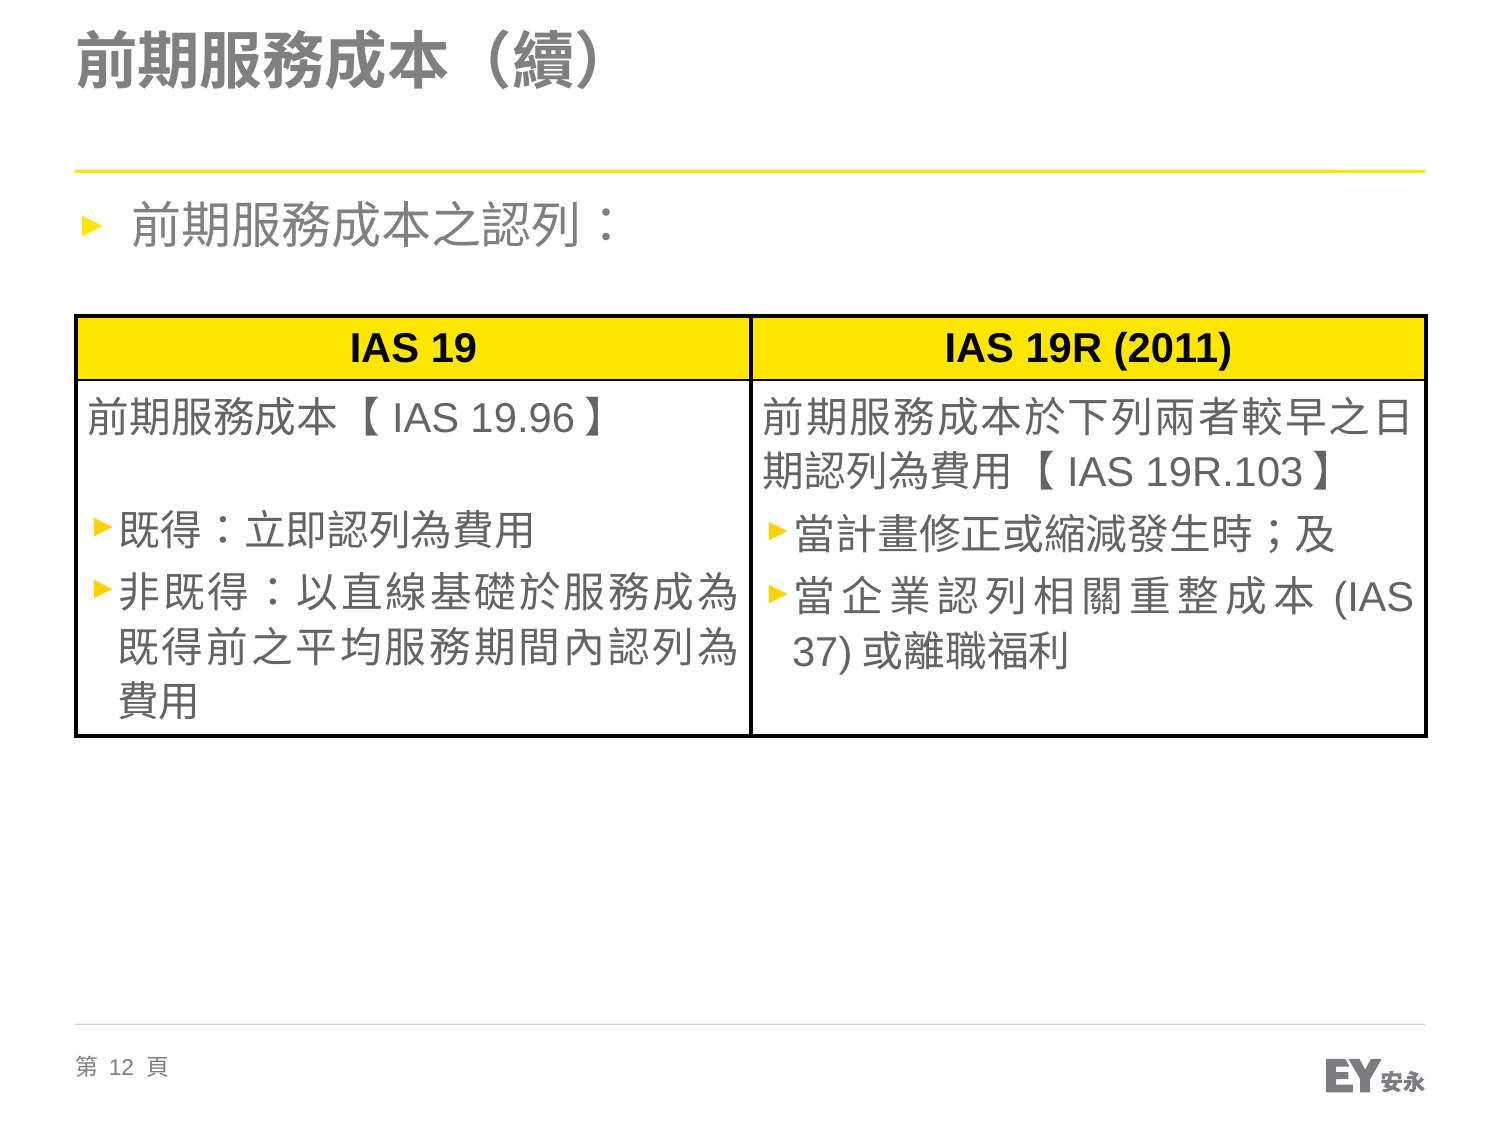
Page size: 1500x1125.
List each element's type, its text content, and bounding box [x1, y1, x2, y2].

table_cell 前期服務成本【IAS 19.96】 既得：立即認列為費用 非既得：以直線基礎於服務成為既得前之平均服務期間內認列為費用 [78, 381, 749, 734]
title 前期服務成本（續） [75, 33, 1425, 175]
table_header IAS 19R (2011) [753, 318, 1424, 379]
table_header IAS 19 [78, 318, 749, 379]
table_cell 前期服務成本於下列兩者較早之日期認列為費用【IAS 19R.103】 當計畫修正或縮減發生時；及 當企業認列相關重整成本(IAS 37)或離職福利 [753, 381, 1424, 734]
list 前期服務成本之認列： [75, 200, 1427, 314]
